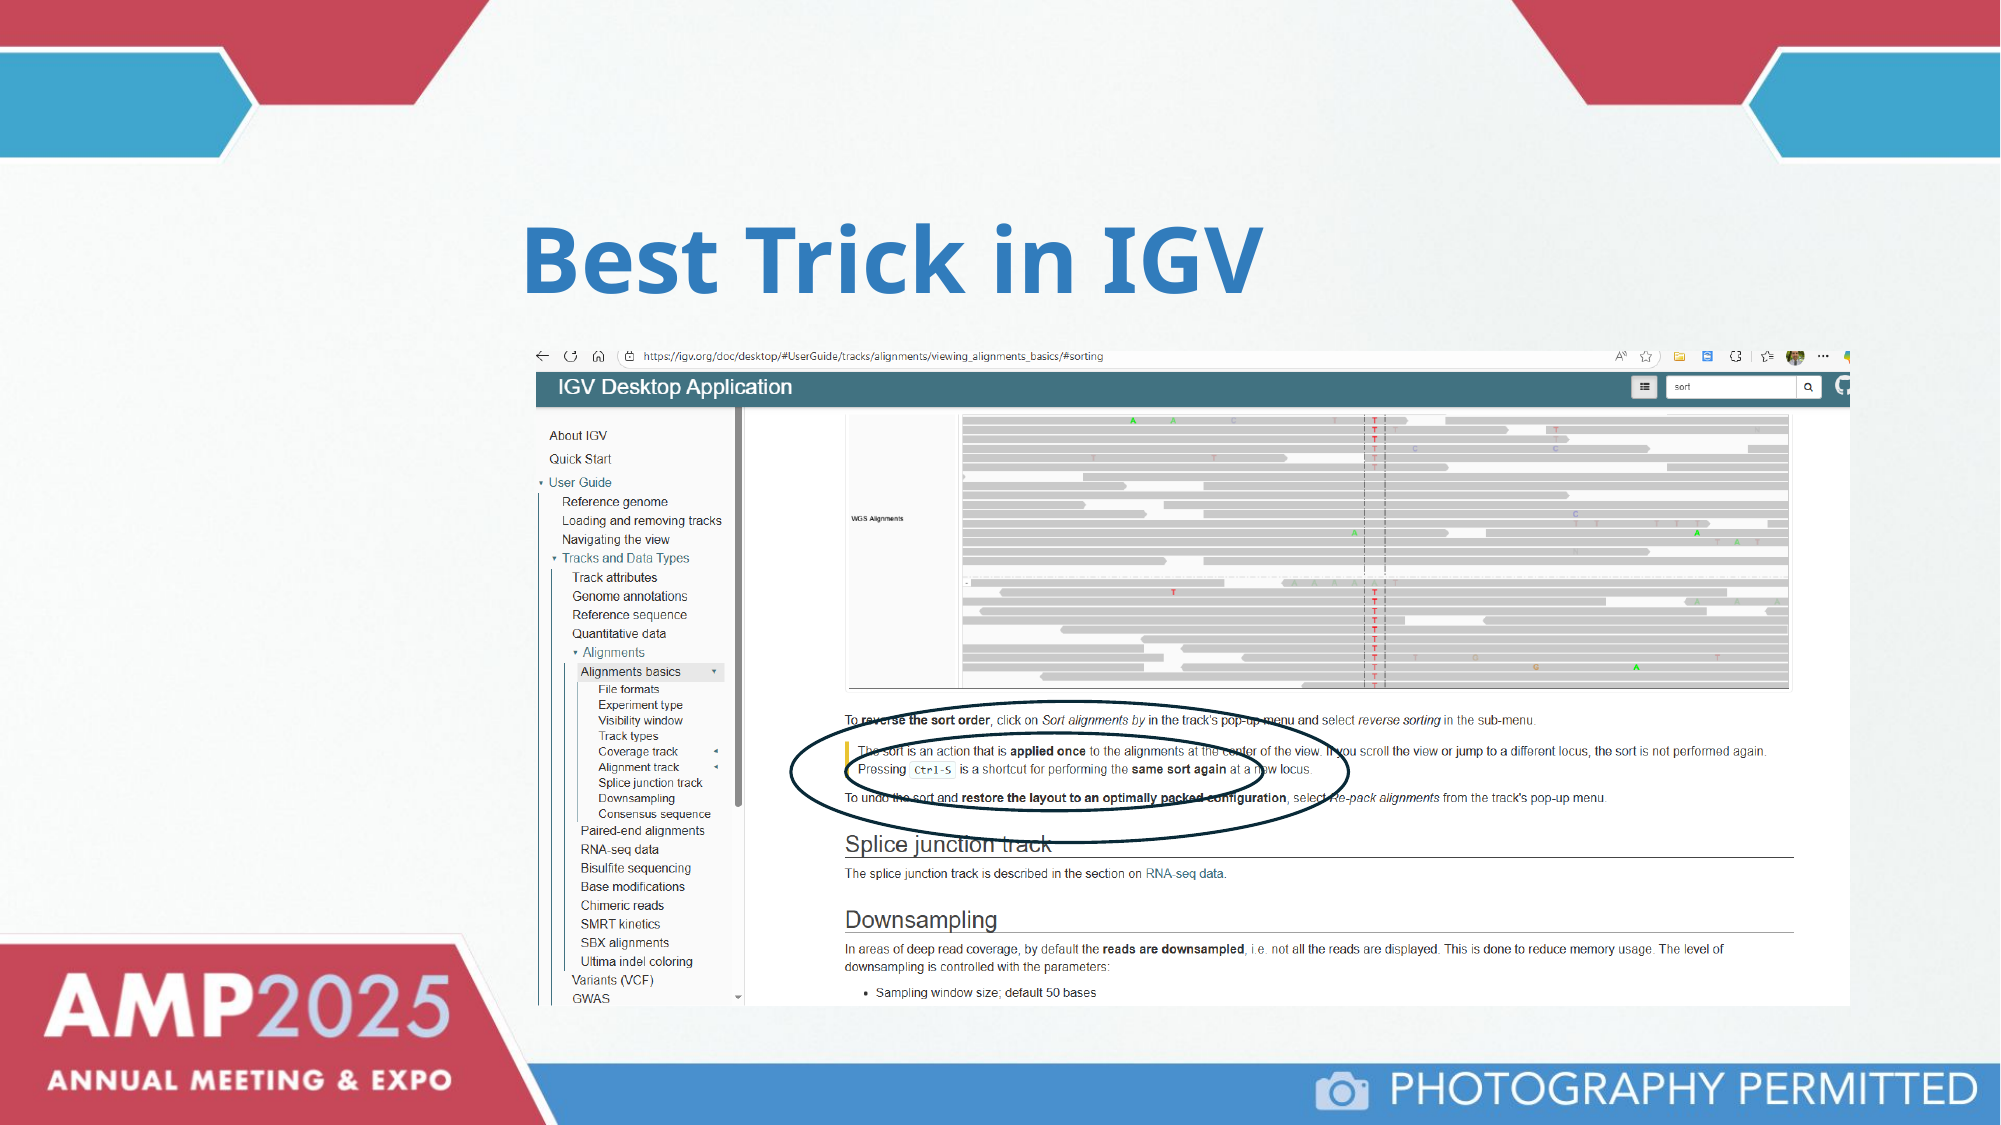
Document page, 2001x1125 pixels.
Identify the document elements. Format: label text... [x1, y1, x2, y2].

picture [0, 0, 2001, 1125]
text_box Best Trick in IGV [162, 226, 1622, 321]
